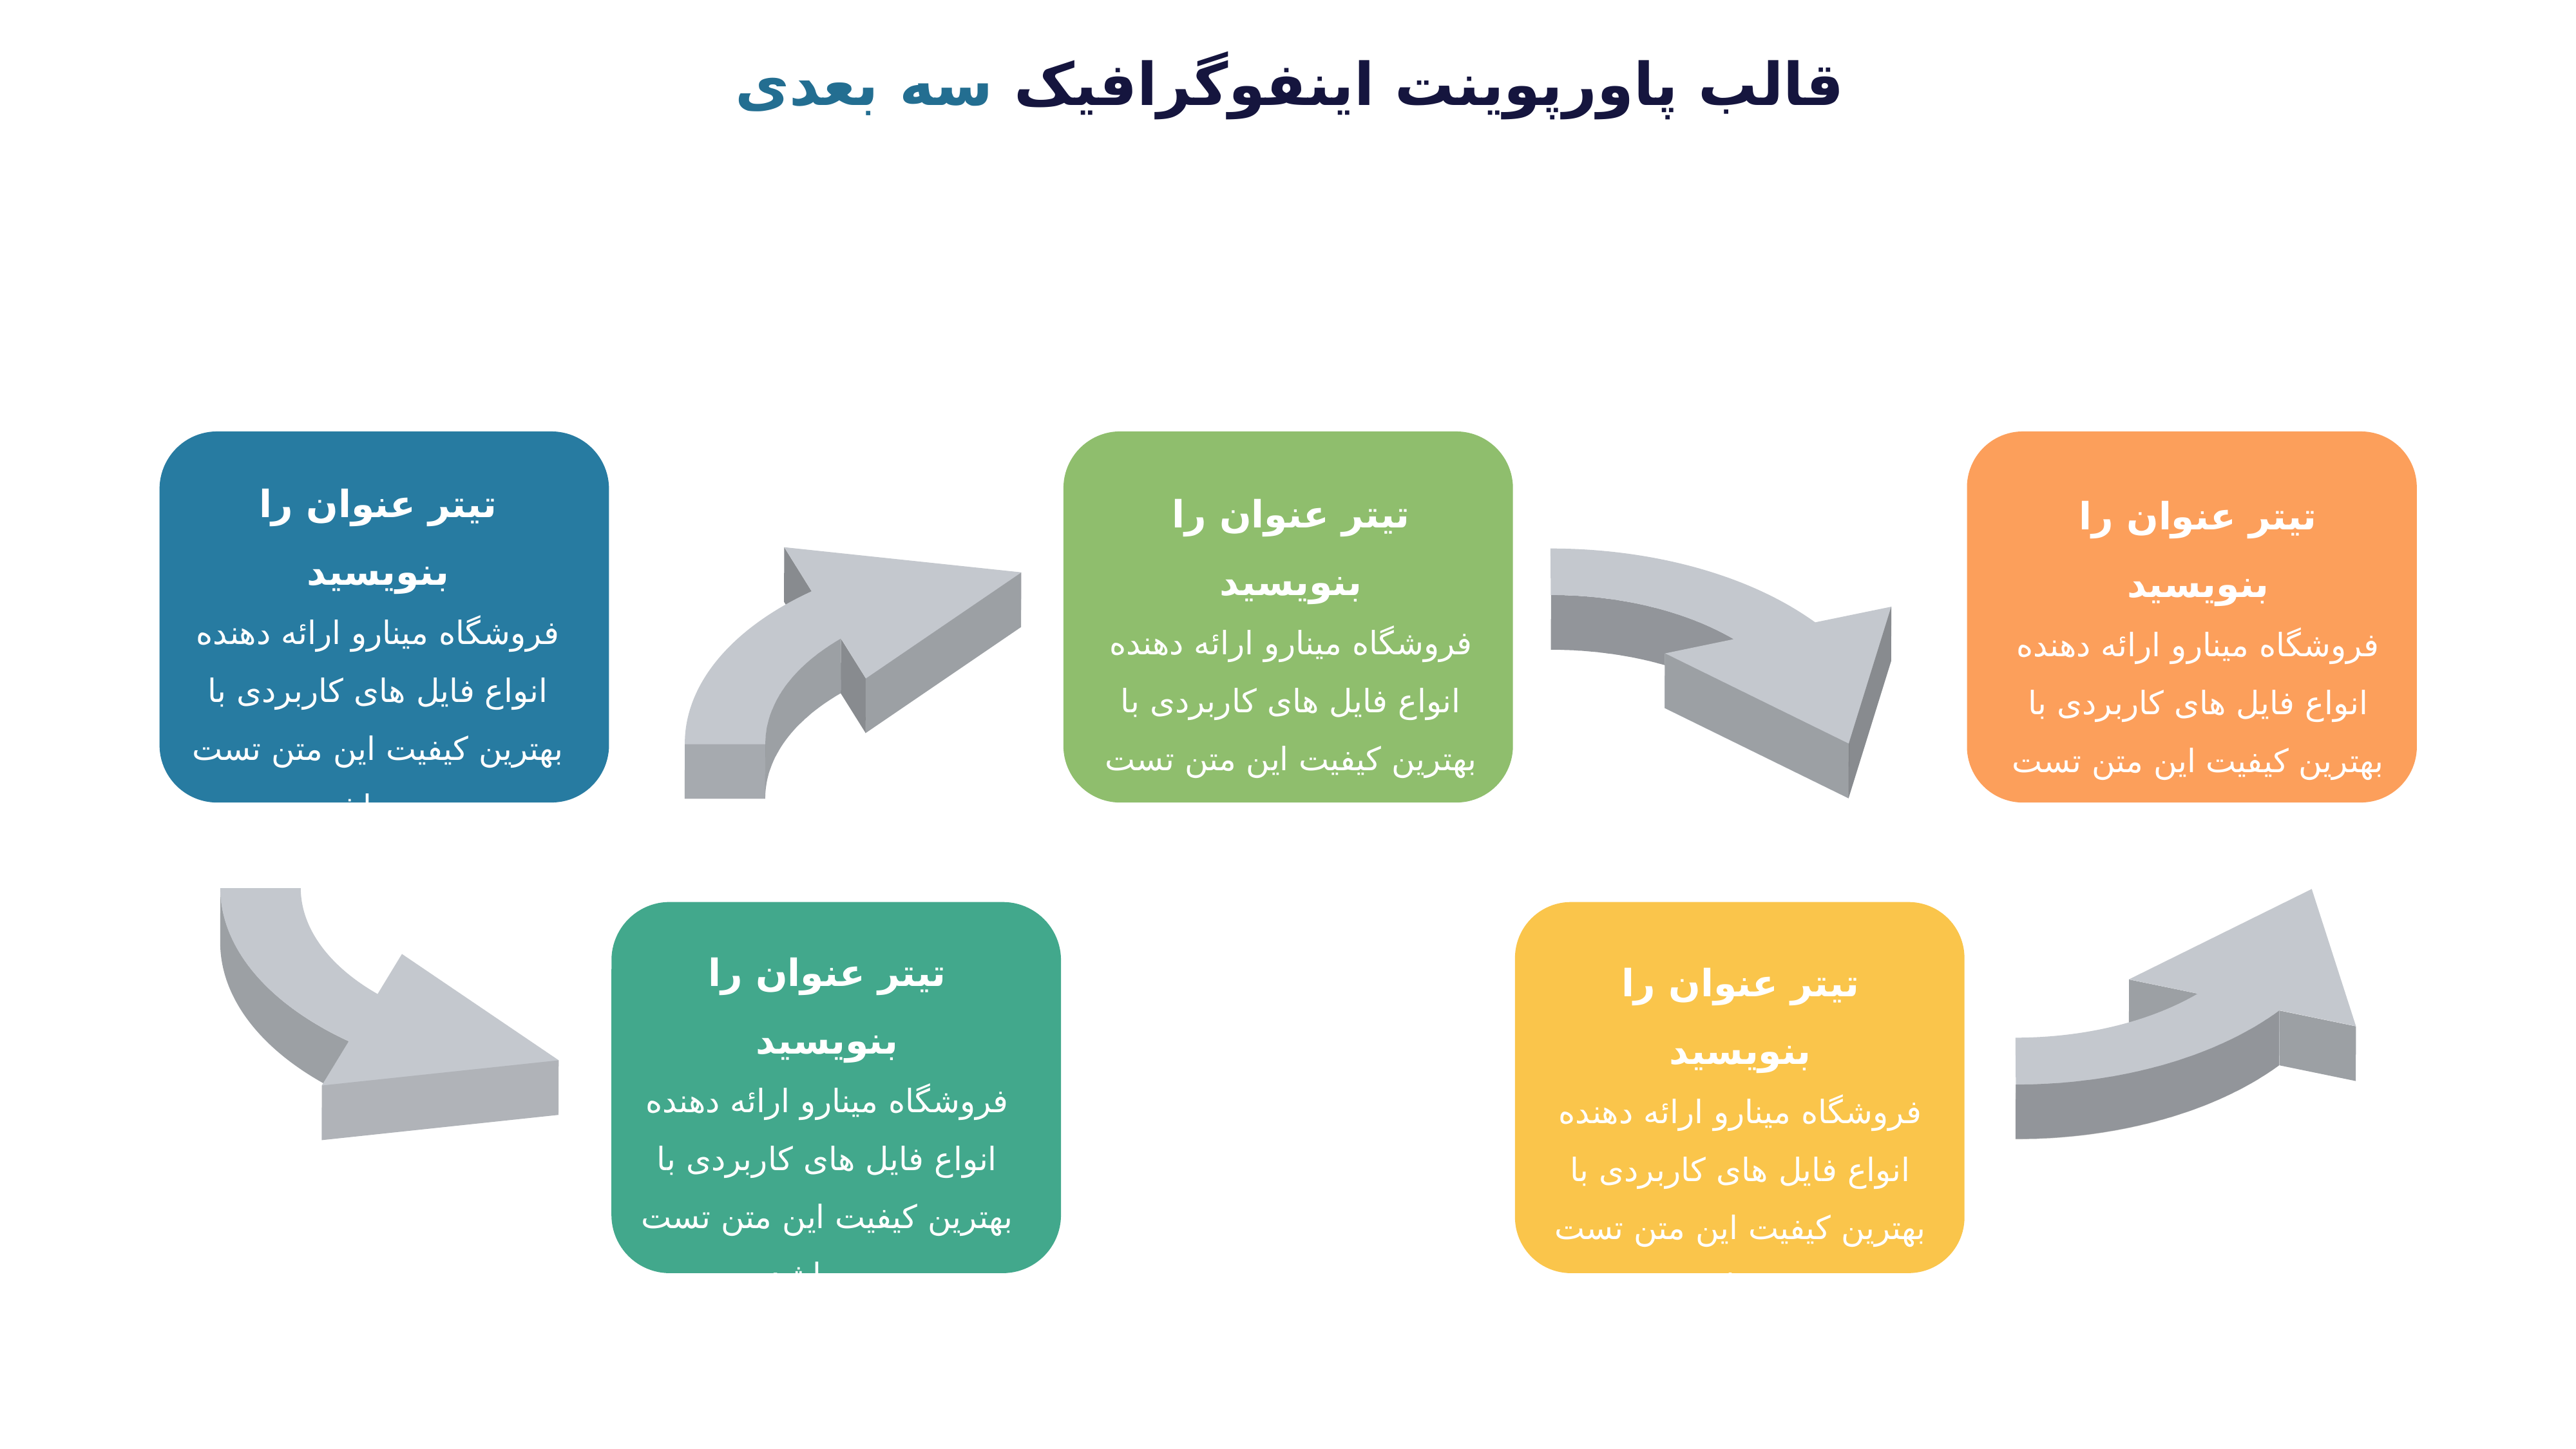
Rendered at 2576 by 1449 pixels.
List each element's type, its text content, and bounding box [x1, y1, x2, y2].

text_box [1063, 431, 1513, 794]
text_box تیتر عنوان را بنویسید فروشگاه مینارو ارائه دهنده انواع فایل های کاربردی با بهترین کیفیت این متن تست می باشد [177, 453, 579, 829]
text_box [159, 431, 609, 796]
text_box [1514, 902, 1965, 1264]
text_box قالب پاورپوینت اینفوگرافیک سه بعدی [0, 41, 2576, 122]
text_box تیتر عنوان را بنویسید فروشگاه مینارو ارائه دهنده انواع فایل های کاربردی با بهترین کیفیت این متن تست می باشد [1090, 463, 1493, 840]
text_box تیتر عنوان را بنویسید فروشگاه مینارو ارائه دهنده انواع فایل های کاربردی با بهترین کیفیت این متن تست می باشد [1997, 465, 2399, 842]
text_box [220, 888, 559, 1141]
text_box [684, 547, 1022, 799]
text_box [1967, 431, 2417, 797]
text_box تیتر عنوان را بنویسید فروشگاه مینارو ارائه دهنده انواع فایل های کاربردی با بهترین کیفیت این متن تست می باشد [1539, 931, 1942, 1309]
text_box تیتر عنوان را بنویسید فروشگاه مینارو ارائه دهنده انواع فایل های کاربردی با بهترین کیفیت این متن تست می باشد [626, 921, 1029, 1298]
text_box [2015, 889, 2356, 1140]
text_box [1550, 548, 1892, 799]
text_box [611, 902, 1062, 1267]
